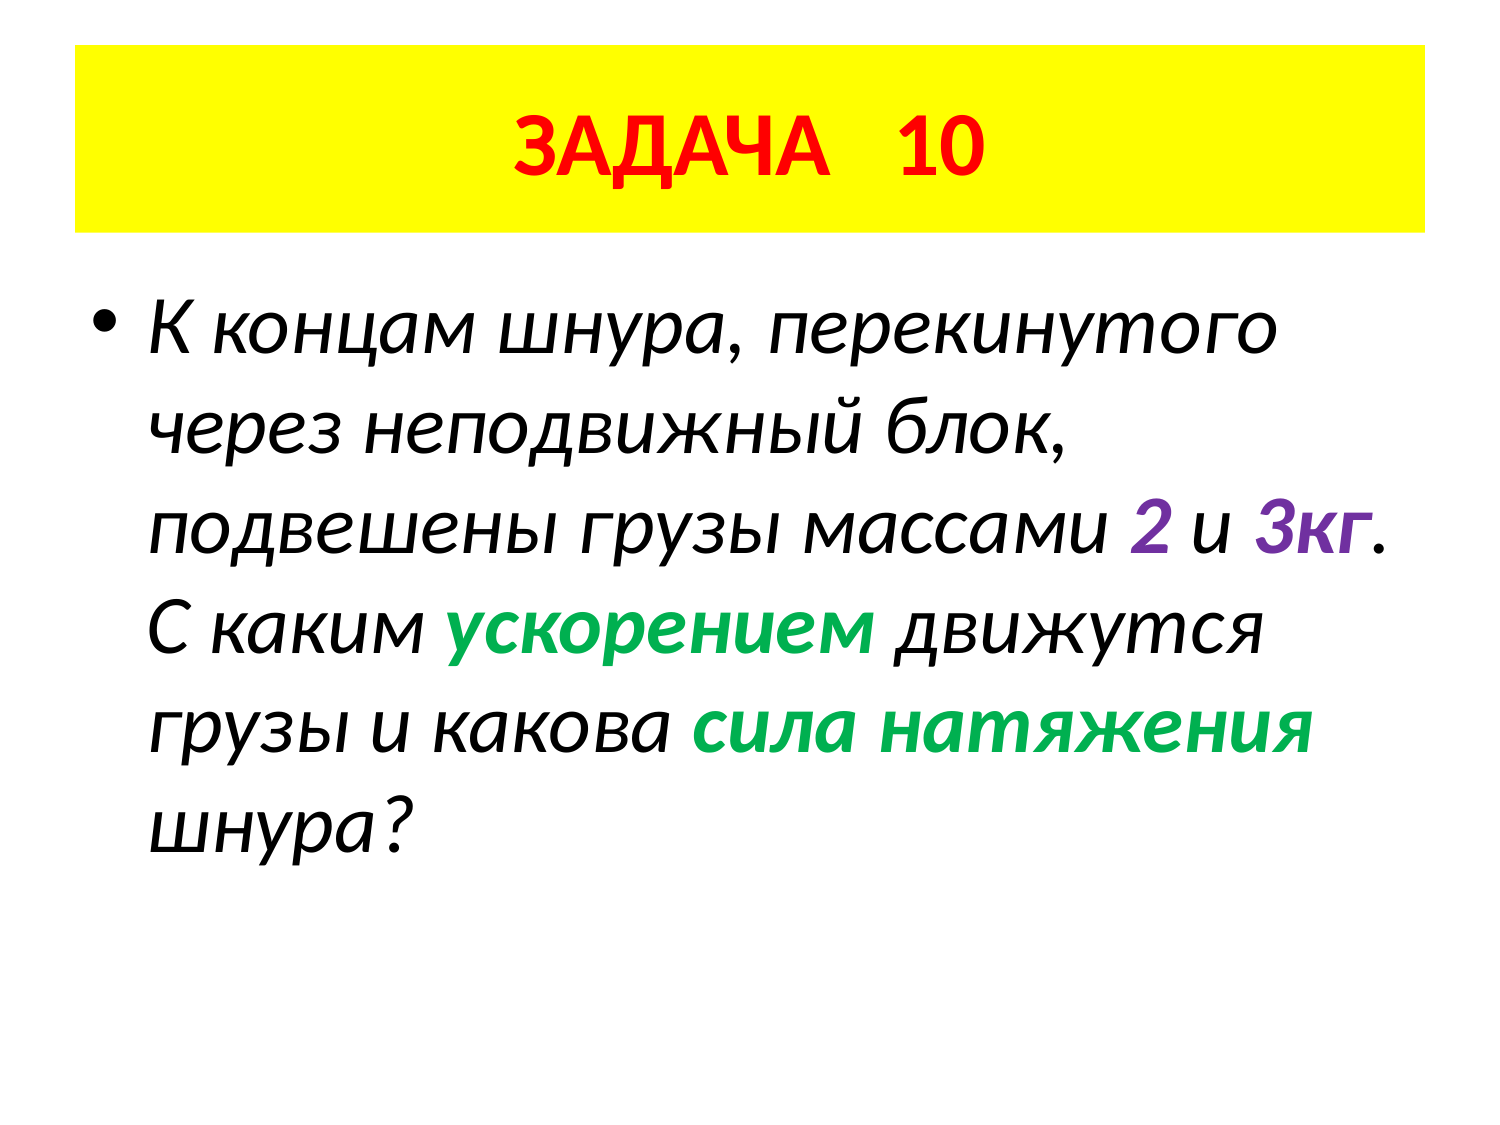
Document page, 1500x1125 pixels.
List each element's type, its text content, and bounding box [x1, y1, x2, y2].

list К концам шнура, перекинутого через неподвижный блок, подвешены грузы массами 2 и 3кг. С каким ускорением движутся грузы и какова сила натяжения шнура? [75, 262, 1425, 1005]
title ЗАДАЧА 10 [75, 45, 1425, 233]
